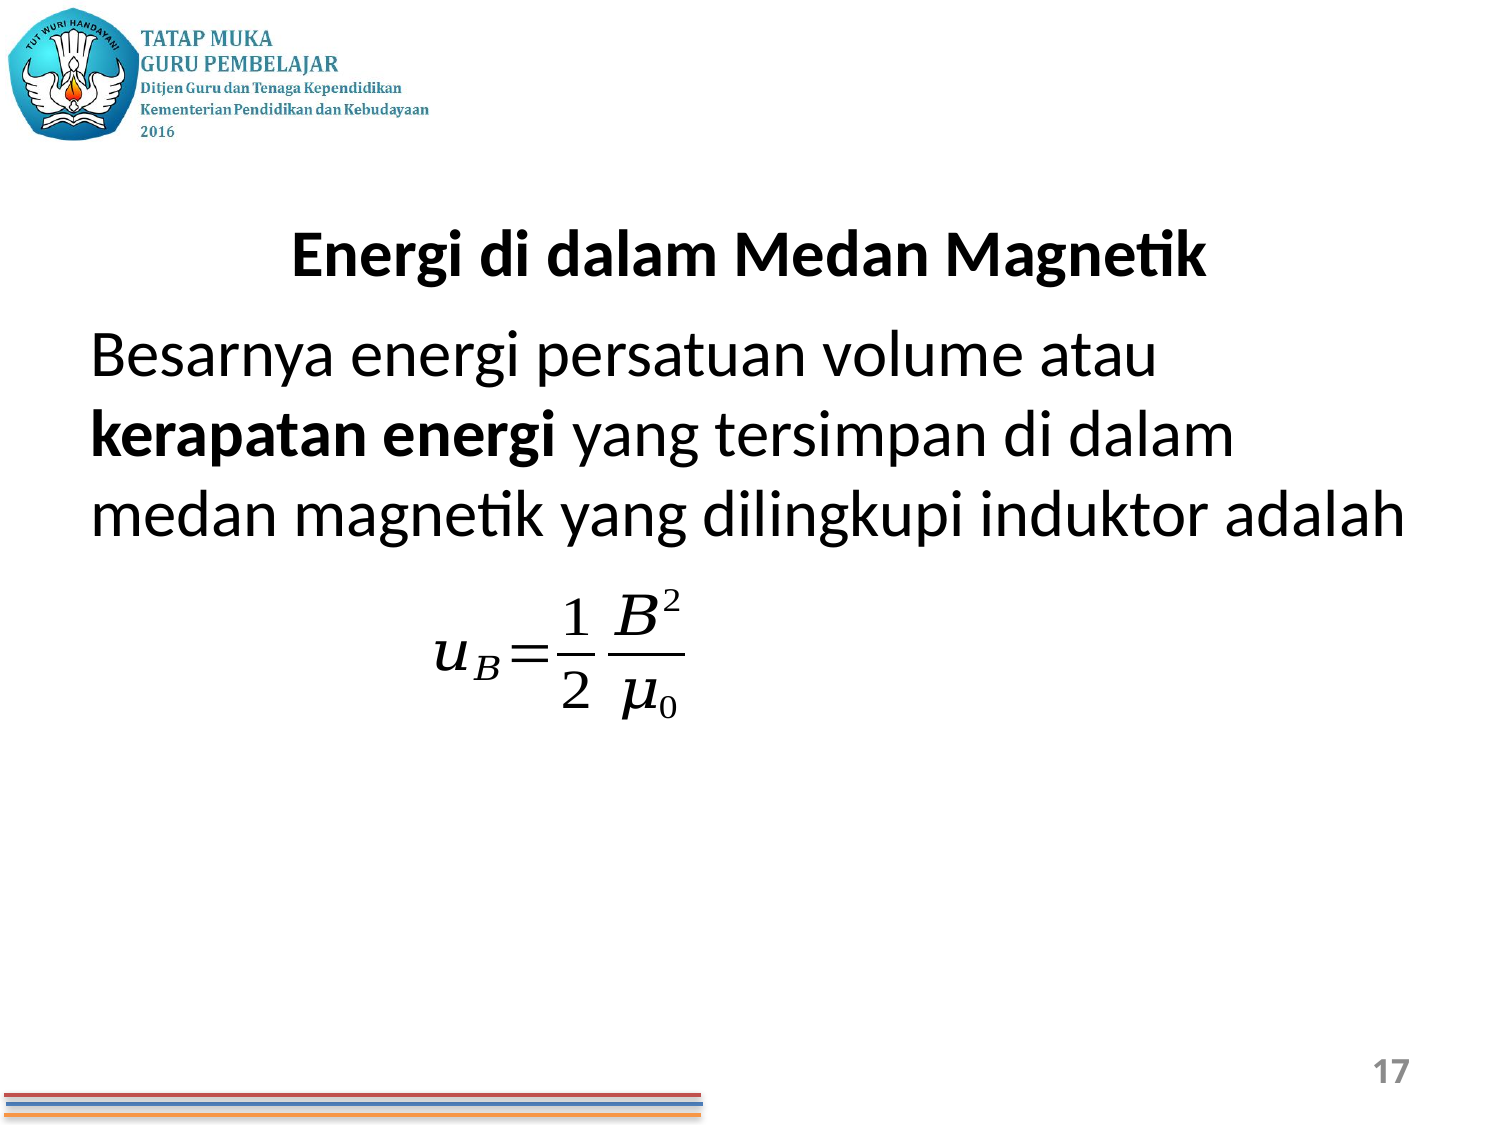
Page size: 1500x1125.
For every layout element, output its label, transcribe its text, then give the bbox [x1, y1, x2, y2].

title Energi di dalam Medan Magnetik [75, 202, 1425, 298]
picture [5, 0, 441, 149]
slide_number 17 [1074, 1042, 1425, 1103]
list Besarnya energi persatuan volume atau kerapatan energi yang tersimpan di dalam medan magnetik yang dilingkupi induktor adalah [75, 302, 1425, 1005]
